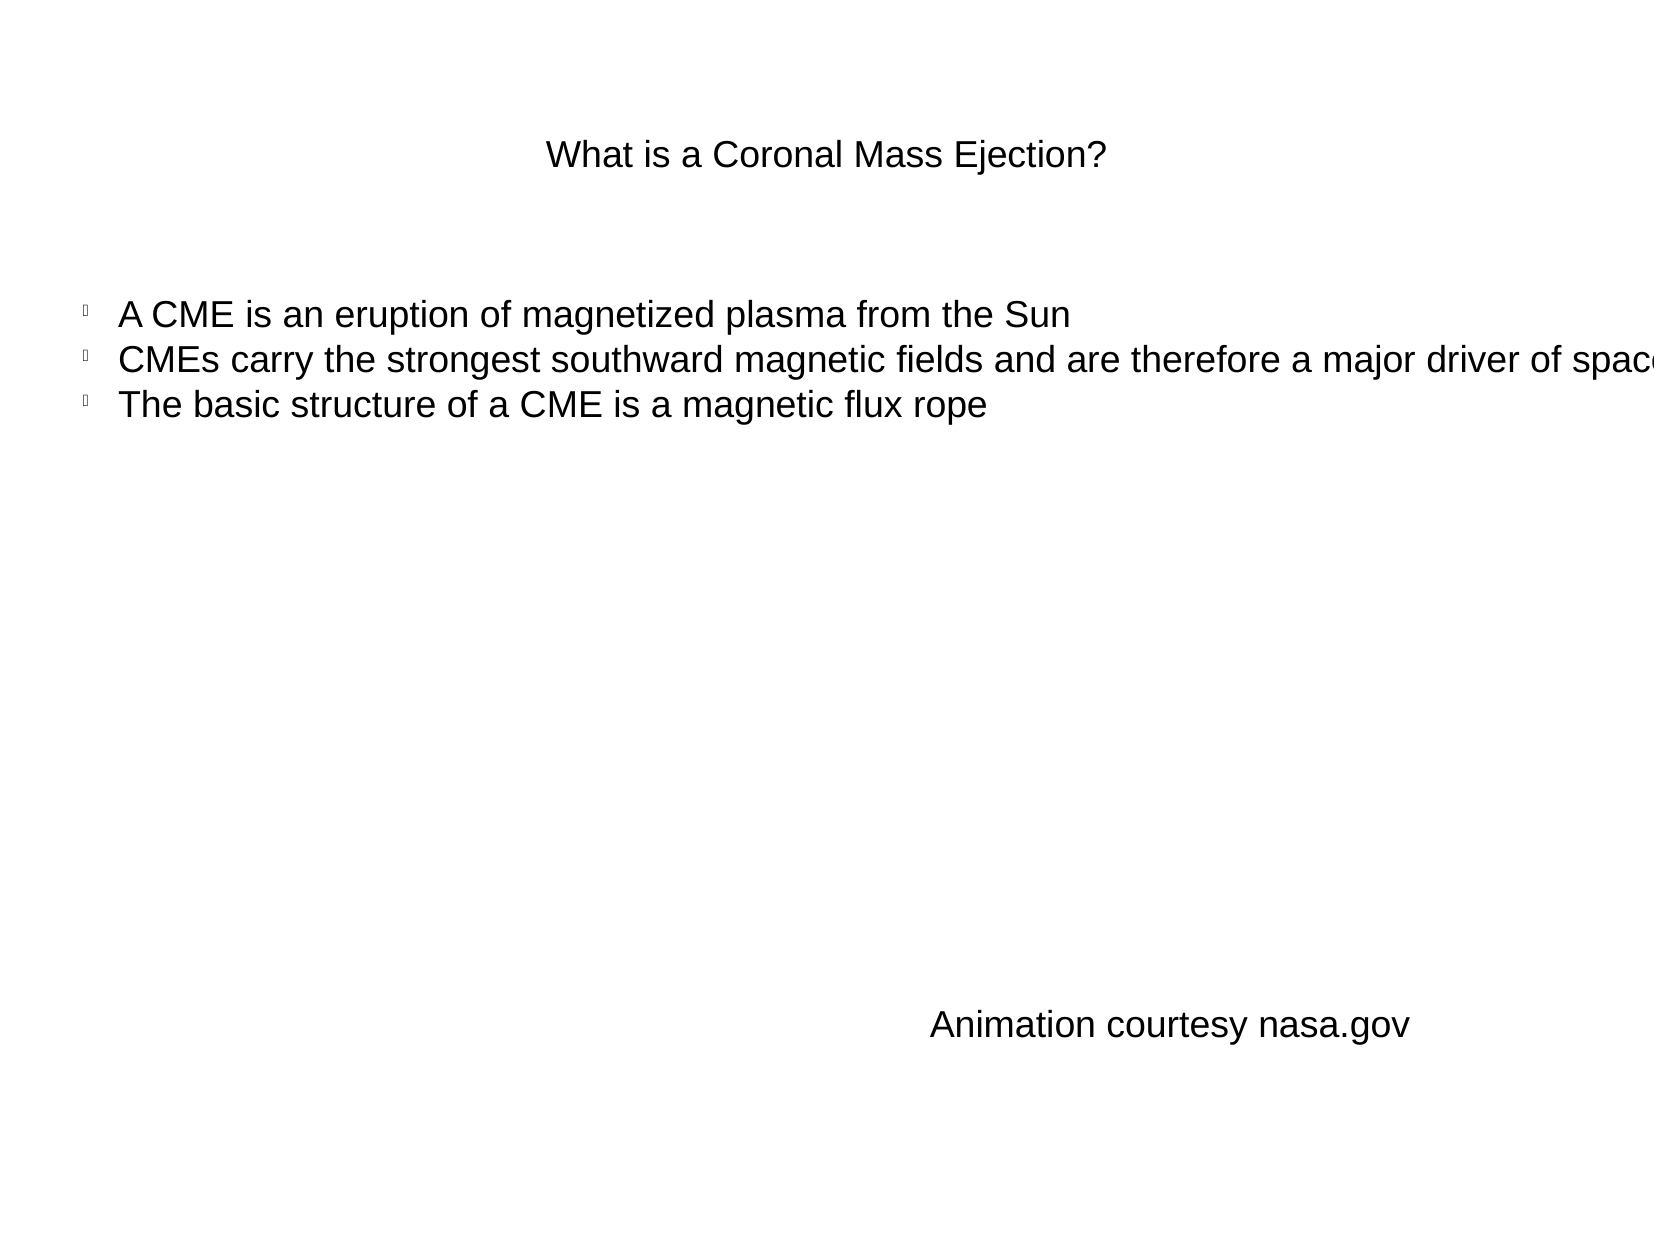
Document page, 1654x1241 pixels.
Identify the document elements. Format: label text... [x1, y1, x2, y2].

text_box Animation courtesy nasa.gov [914, 993, 1470, 1050]
text_box What is a Coronal Mass Ejection? [82, 49, 1571, 257]
text_box A CME is an eruption of magnetized plasma from the Sun CMEs carry the strongest southward magnetic fields and are therefore a major driver of space weather The basic structure of a CME is a magnetic flux rope [82, 290, 793, 1215]
